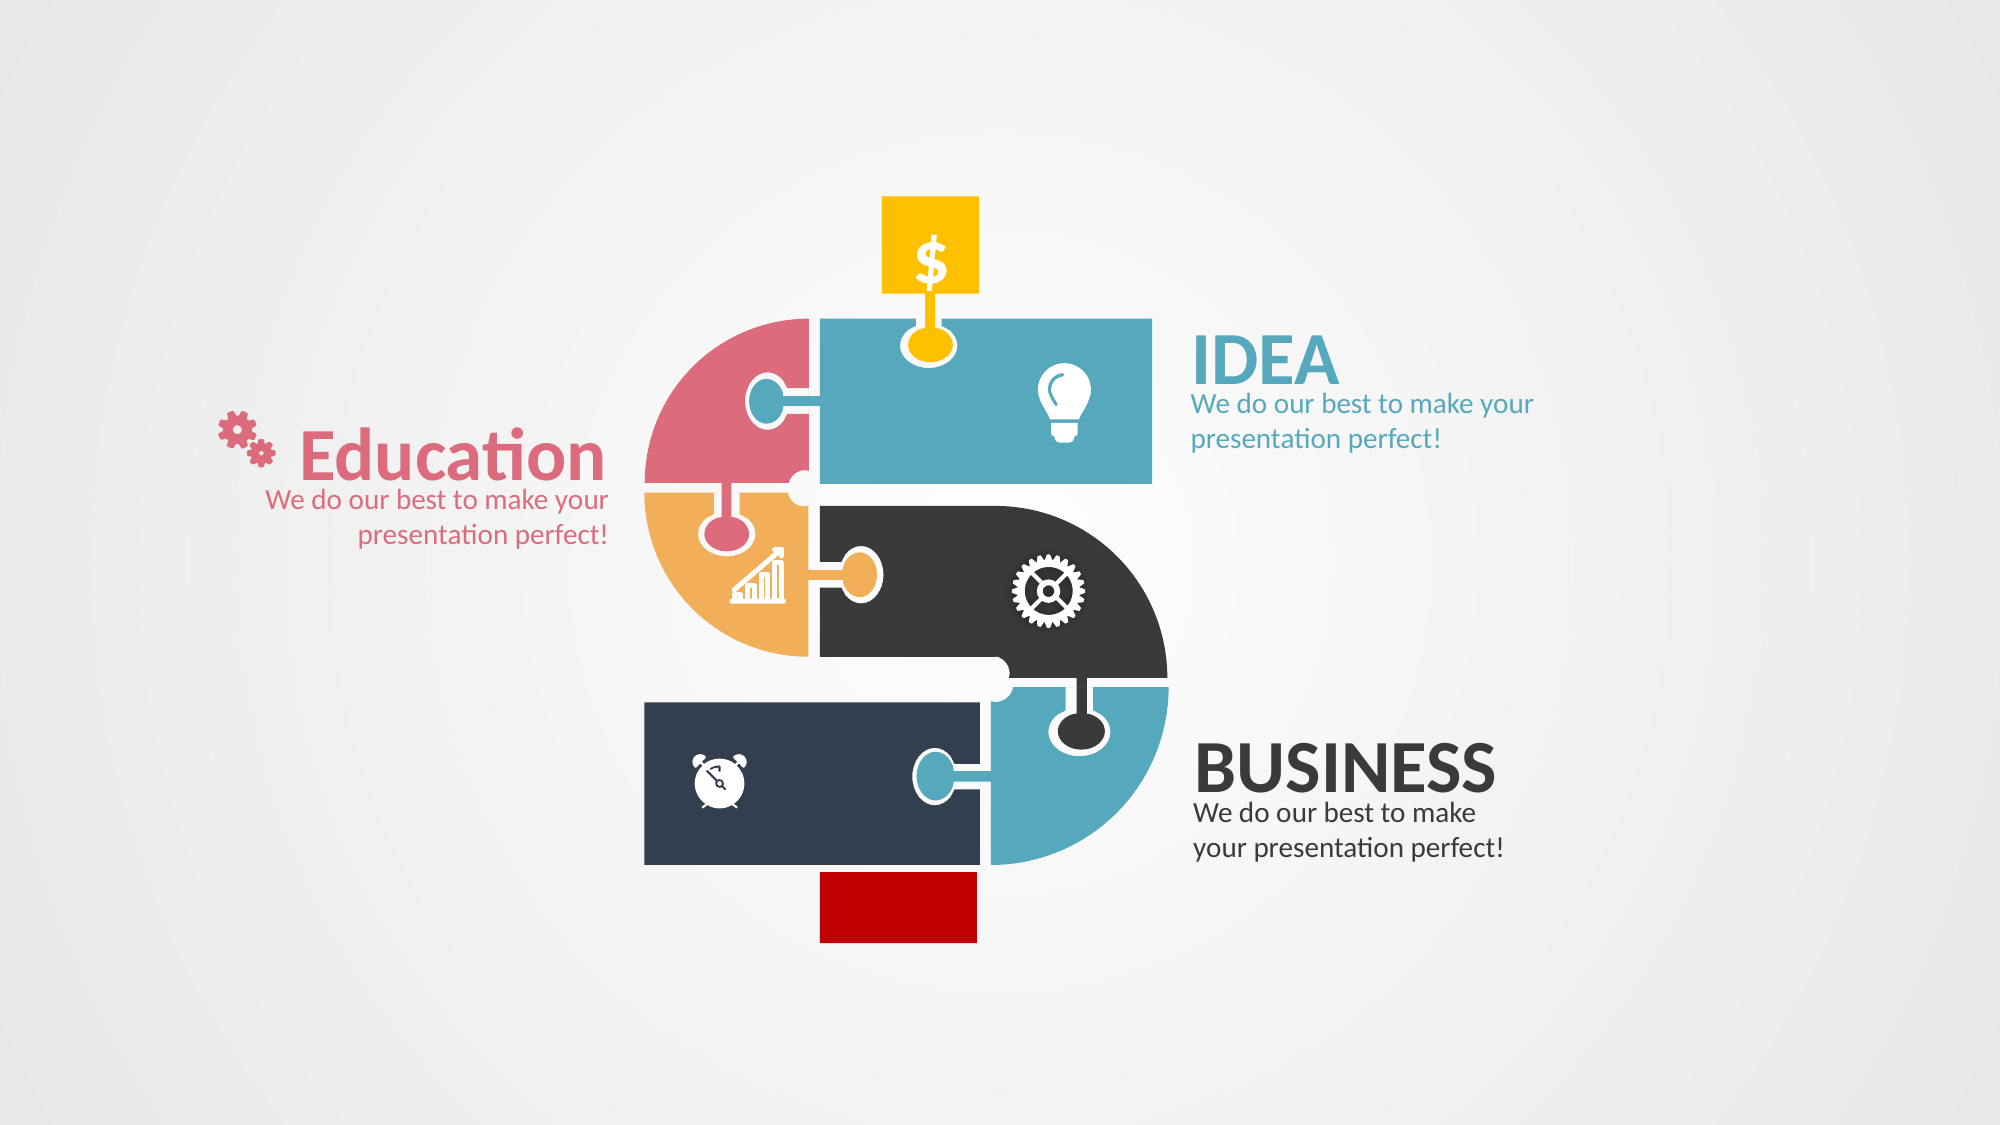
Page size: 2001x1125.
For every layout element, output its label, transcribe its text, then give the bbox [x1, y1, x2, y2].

text_box We do our best to make your presentation perfect! [1178, 785, 1541, 871]
text_box [1056, 689, 1106, 751]
text_box [643, 317, 810, 491]
text_box [915, 686, 1170, 867]
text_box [731, 549, 784, 602]
text_box IDEA [1176, 302, 1356, 377]
text_box [810, 317, 1154, 485]
text_box We do our best to make your presentation perfect! [187, 472, 624, 558]
text_box We do our best to make your presentation perfect! [1175, 377, 1612, 463]
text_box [881, 196, 980, 363]
text_box Education [284, 397, 622, 472]
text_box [1037, 363, 1091, 443]
text_box [643, 491, 879, 658]
text_box [1010, 553, 1087, 629]
text_box BUSINESS [1180, 710, 1513, 785]
text_box [819, 871, 978, 944]
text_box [691, 754, 748, 809]
text_box [748, 377, 807, 425]
text_box [643, 701, 981, 867]
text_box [218, 410, 276, 468]
text_box [703, 494, 751, 553]
text_box [818, 504, 1169, 686]
